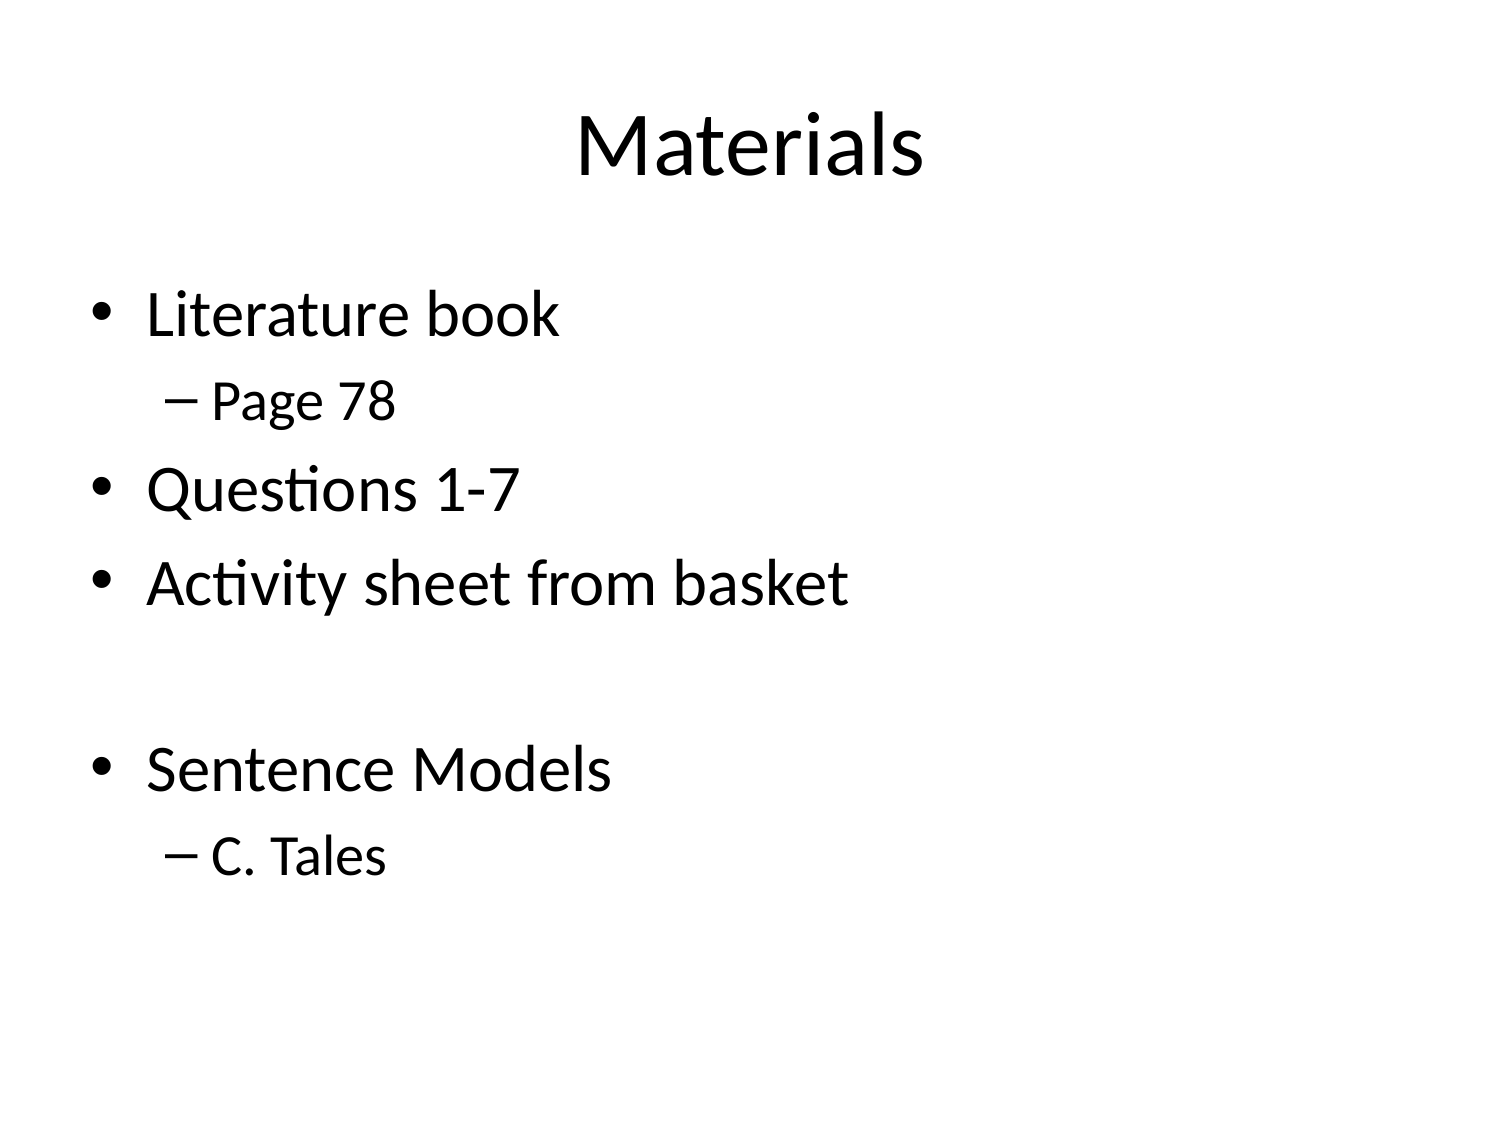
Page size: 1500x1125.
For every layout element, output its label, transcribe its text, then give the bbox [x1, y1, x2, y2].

list Literature book Page 78 Questions 1-7 Activity sheet from basket Sentence Models C. Tales [75, 262, 1425, 1005]
title Materials [75, 45, 1425, 233]
